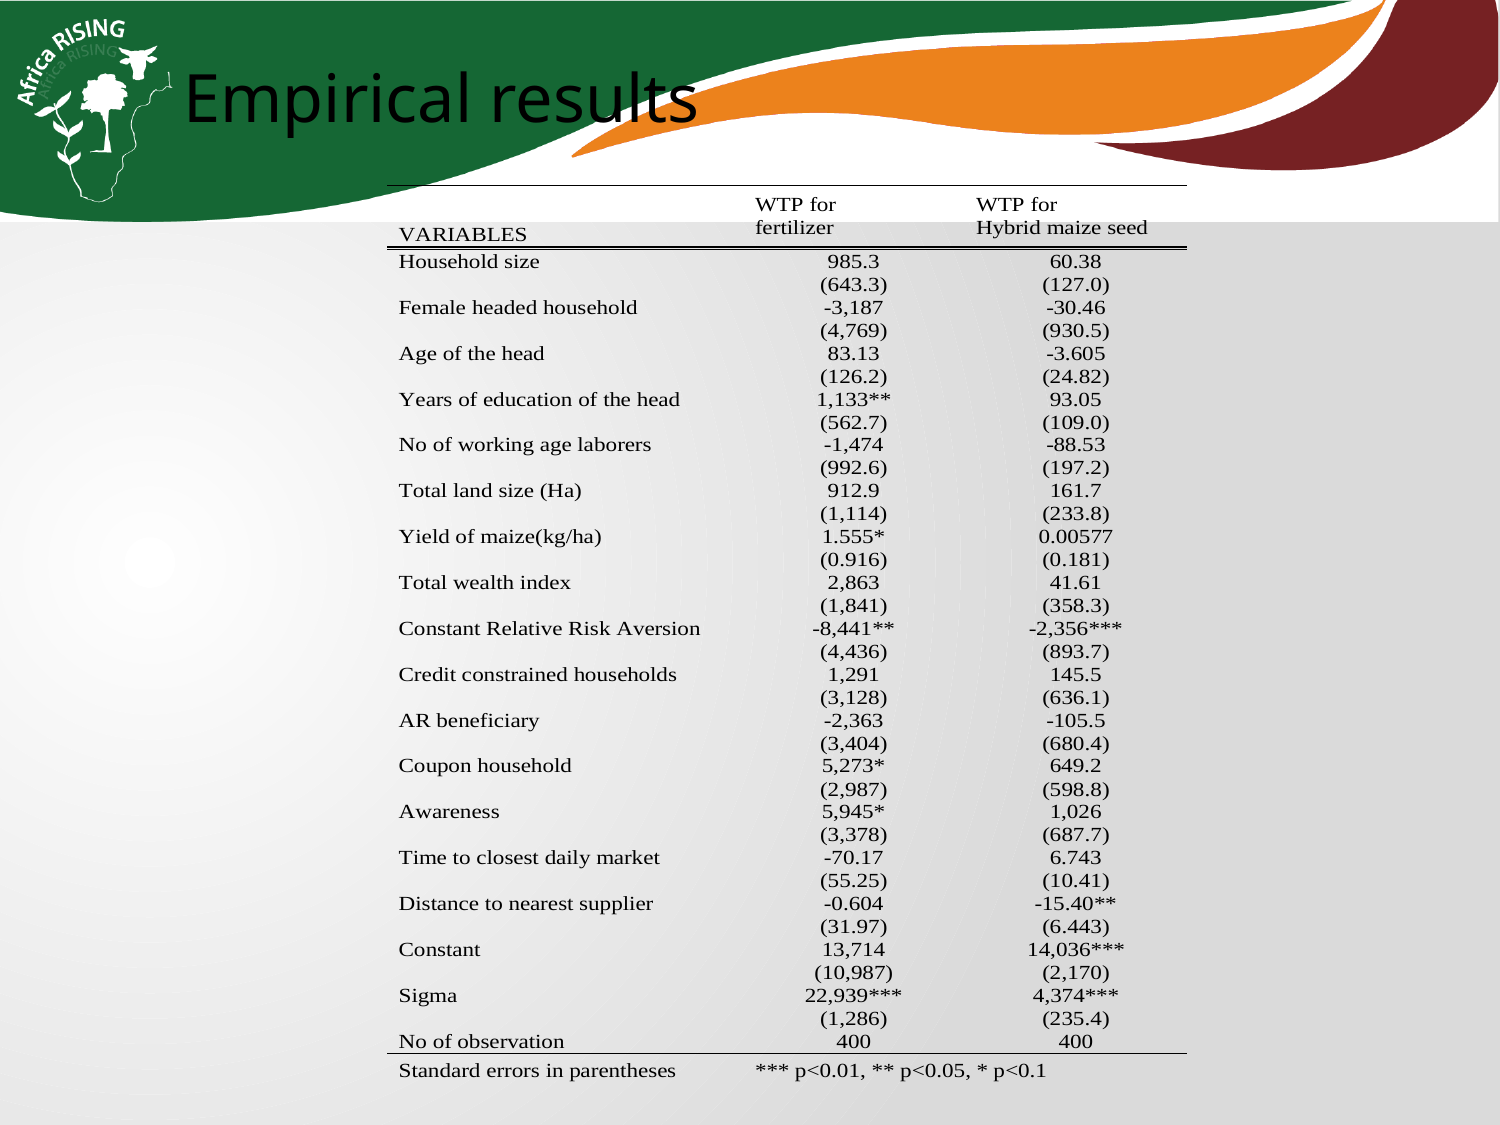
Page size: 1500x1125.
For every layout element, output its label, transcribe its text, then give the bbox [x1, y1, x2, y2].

picture [0, 1, 1499, 1125]
list Empirical results [150, 48, 1426, 186]
